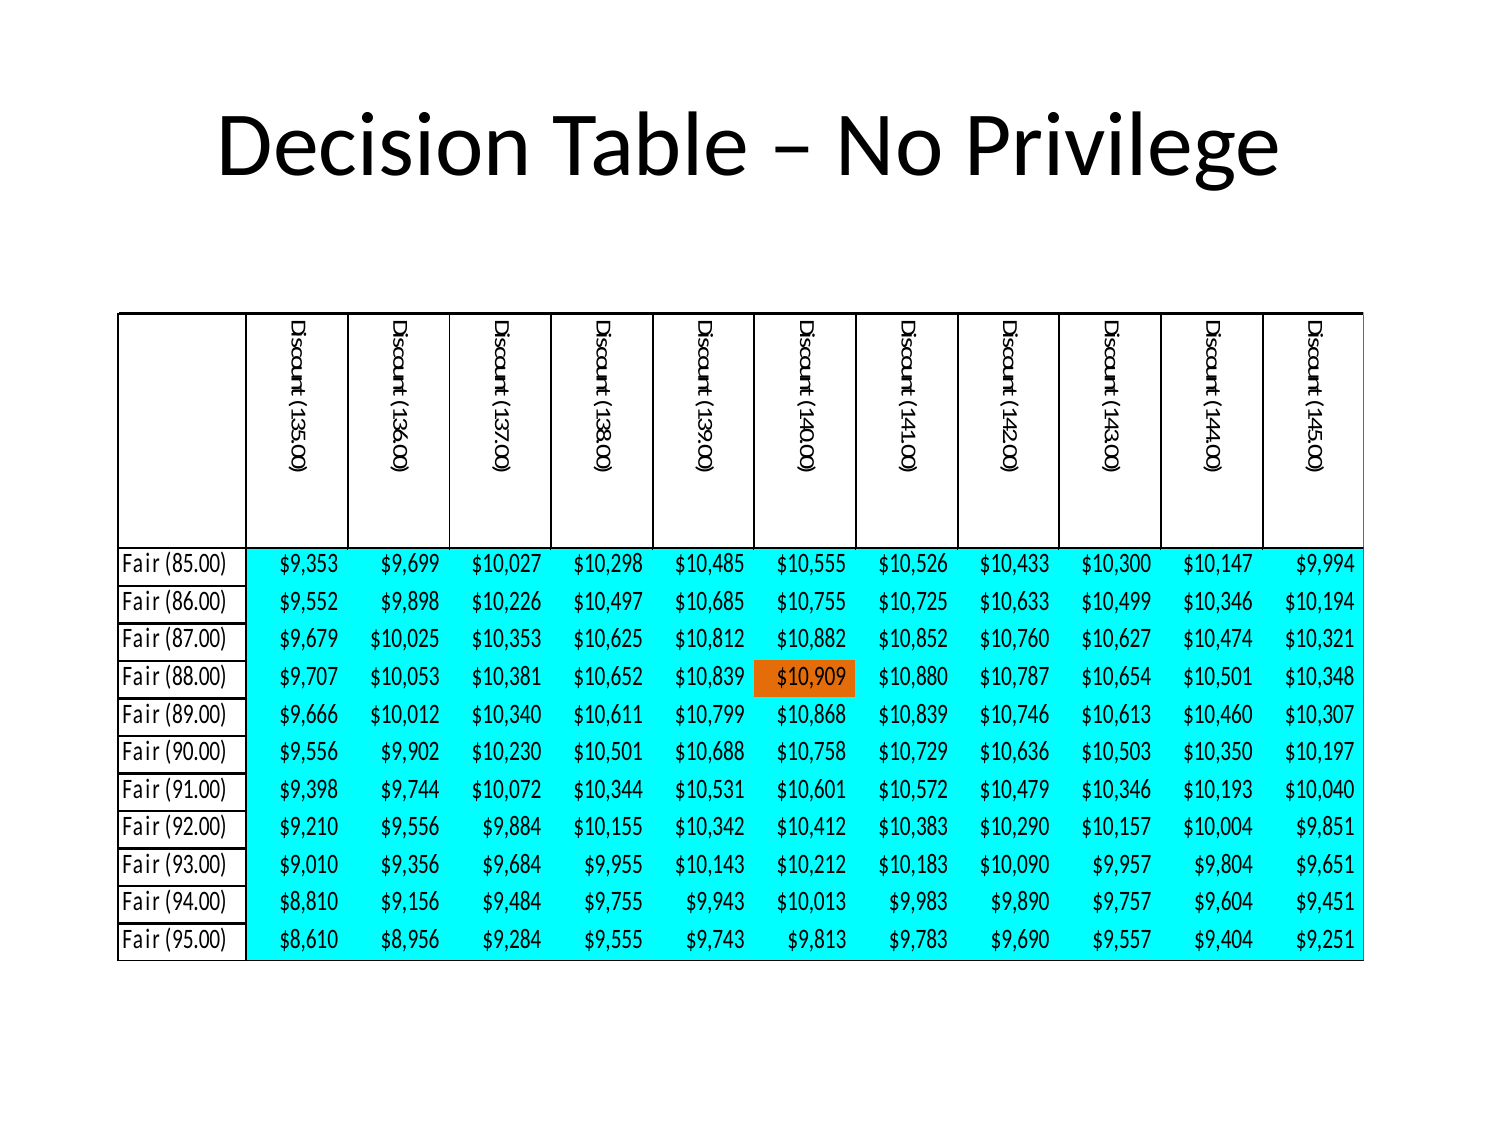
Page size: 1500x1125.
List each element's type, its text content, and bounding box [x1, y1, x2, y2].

title Decision Table – No Privilege [75, 45, 1425, 233]
picture [116, 312, 1366, 963]
